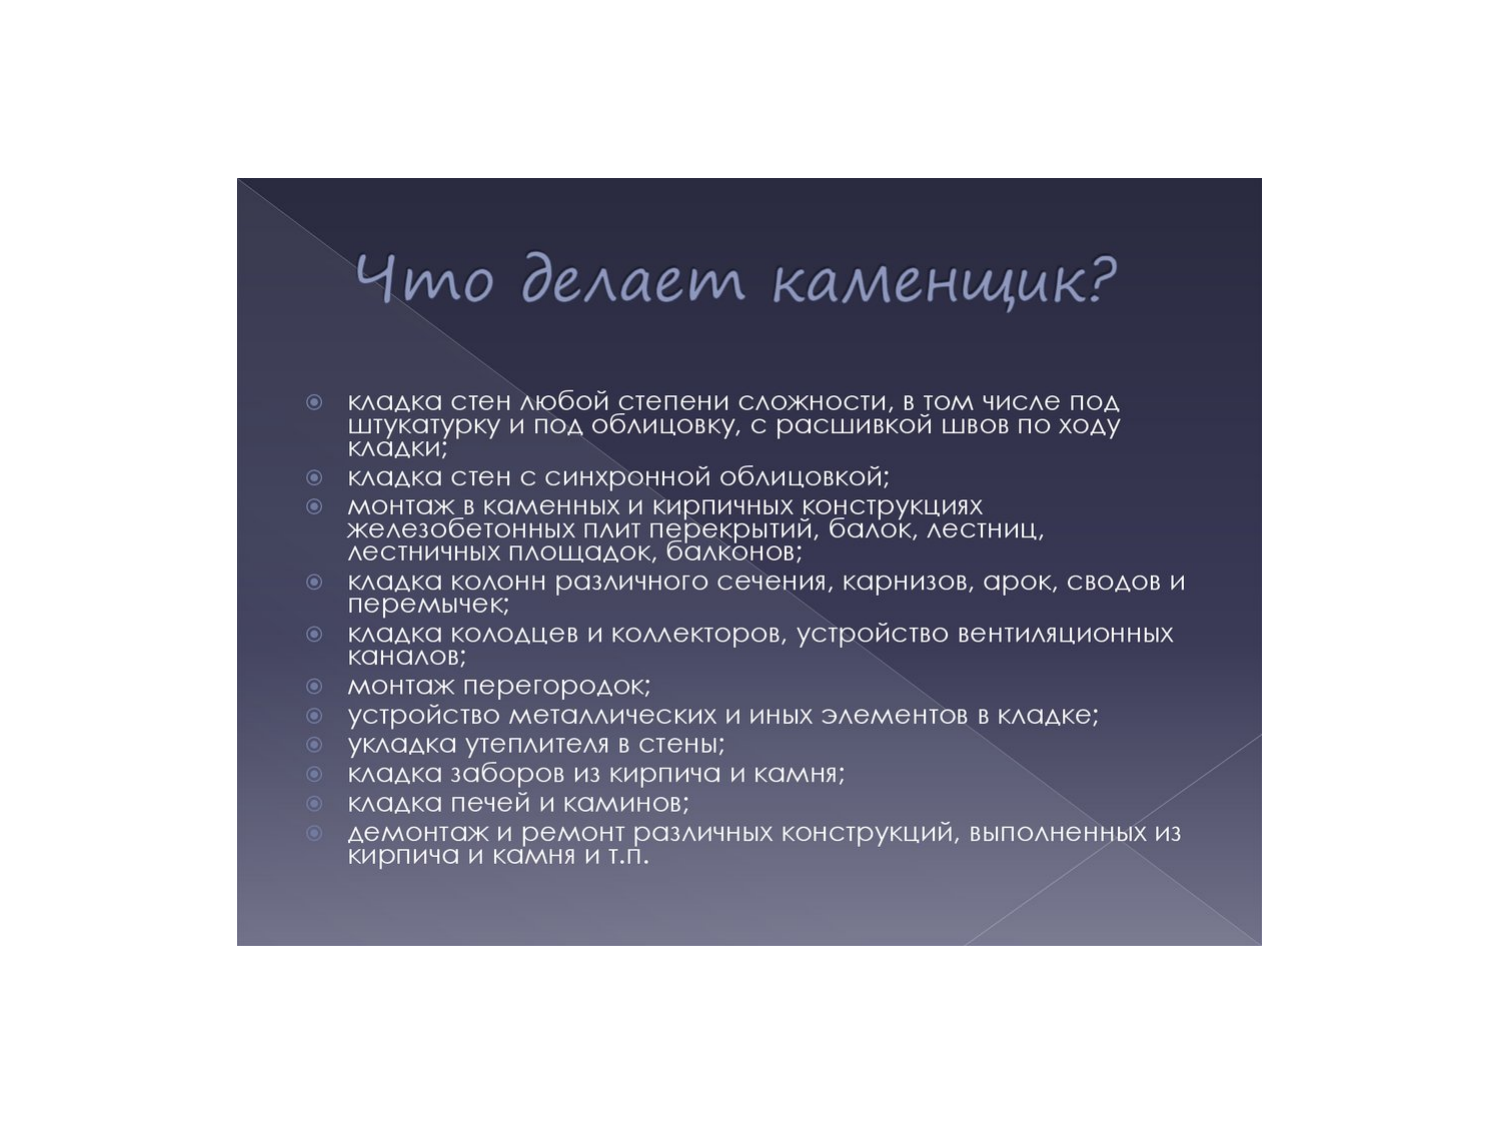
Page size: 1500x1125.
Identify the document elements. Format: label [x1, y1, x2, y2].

picture [237, 178, 1263, 947]
